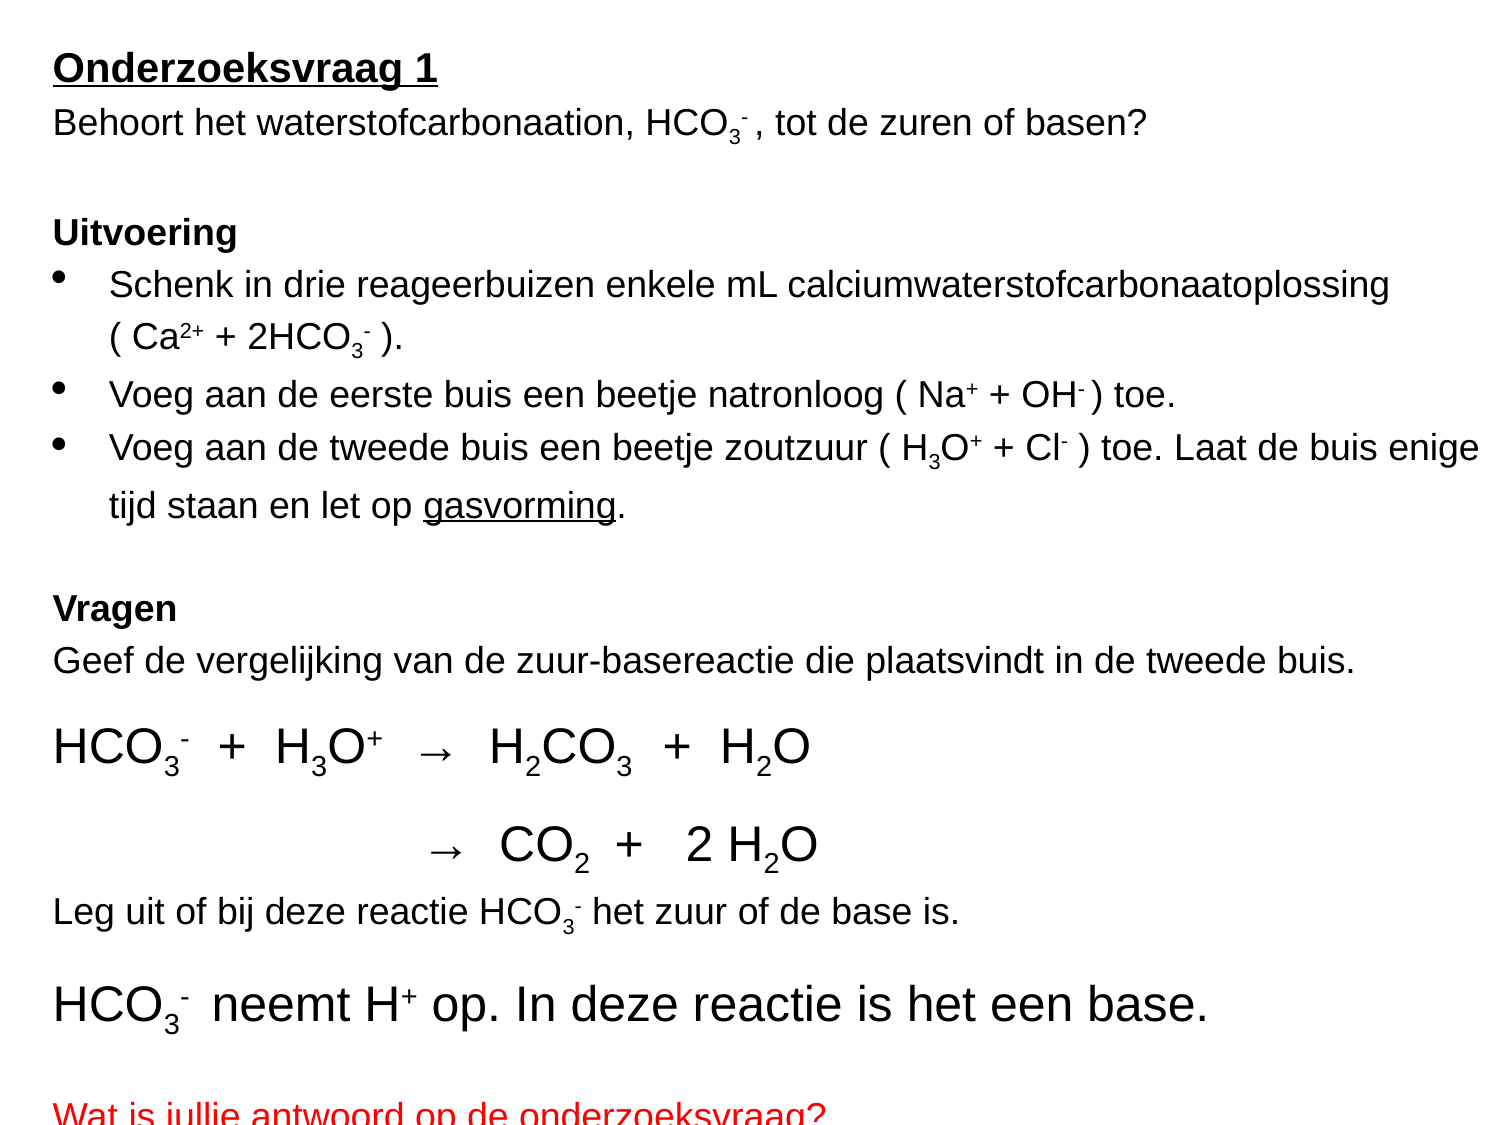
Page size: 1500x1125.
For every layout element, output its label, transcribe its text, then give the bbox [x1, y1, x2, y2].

text_box Onderzoeksvraag 1 Behoort het waterstofcarbonaation, HCO3- , tot de zuren of basen? Uitvoering Schenk in drie reageerbuizen enkele mL calciumwaterstofcarbonaatoplossing ( Ca2+ + 2HCO3- ). Voeg aan de eerste buis een beetje natronloog ( Na+ + OH- ) toe. Voeg aan de tweede buis een beetje zoutzuur ( H3O+ + Cl- ) toe. Laat de buis enige tijd staan en let op gasvorming. Vragen Geef de vergelijking van de zuur-basereactie die plaatsvindt in de tweede buis. HCO3- + H3O+ → H2CO3 + H2O → CO2 + 2 H2O Leg uit of bij deze reactie HCO3- het zuur of de base is. HCO3- neemt H+ op. In deze reactie is het een base. Wat is jullie antwoord op de onderzoeksvraag? Beide [37, 25, 1500, 1125]
